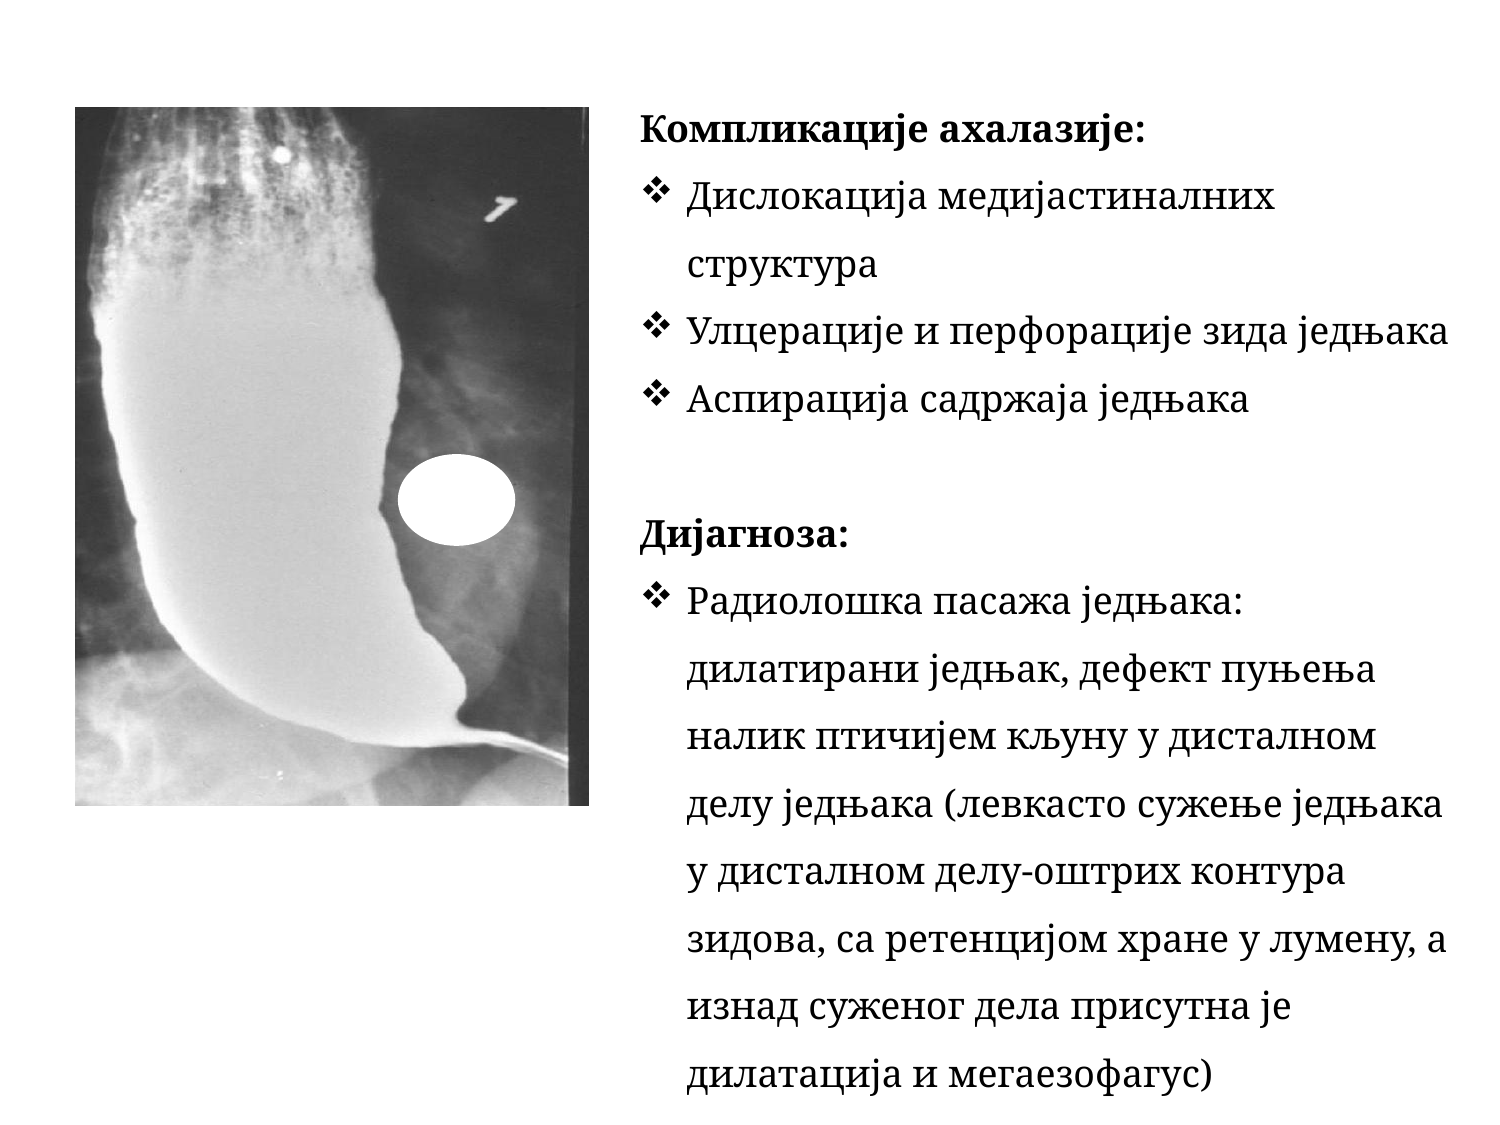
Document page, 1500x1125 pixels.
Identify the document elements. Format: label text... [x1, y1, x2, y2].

text_box Компликације ахалазије: Дислокација медијастиналних структура Улцерације и перфорације зида једњака Аспирација садржаја једњака Дијагноза: Радиолошка пасажа једњака: дилатирани једњак, дефект пуњења налик птичијем кљуну у дисталном делу једњака (левкасто сужење једњака у дисталном делу-оштрих контура зидова, са ретенцијом хране у лумену, а изнад суженог дела присутна је дилатација и мегаезофагус) [624, 75, 1475, 1103]
picture [74, 106, 589, 806]
